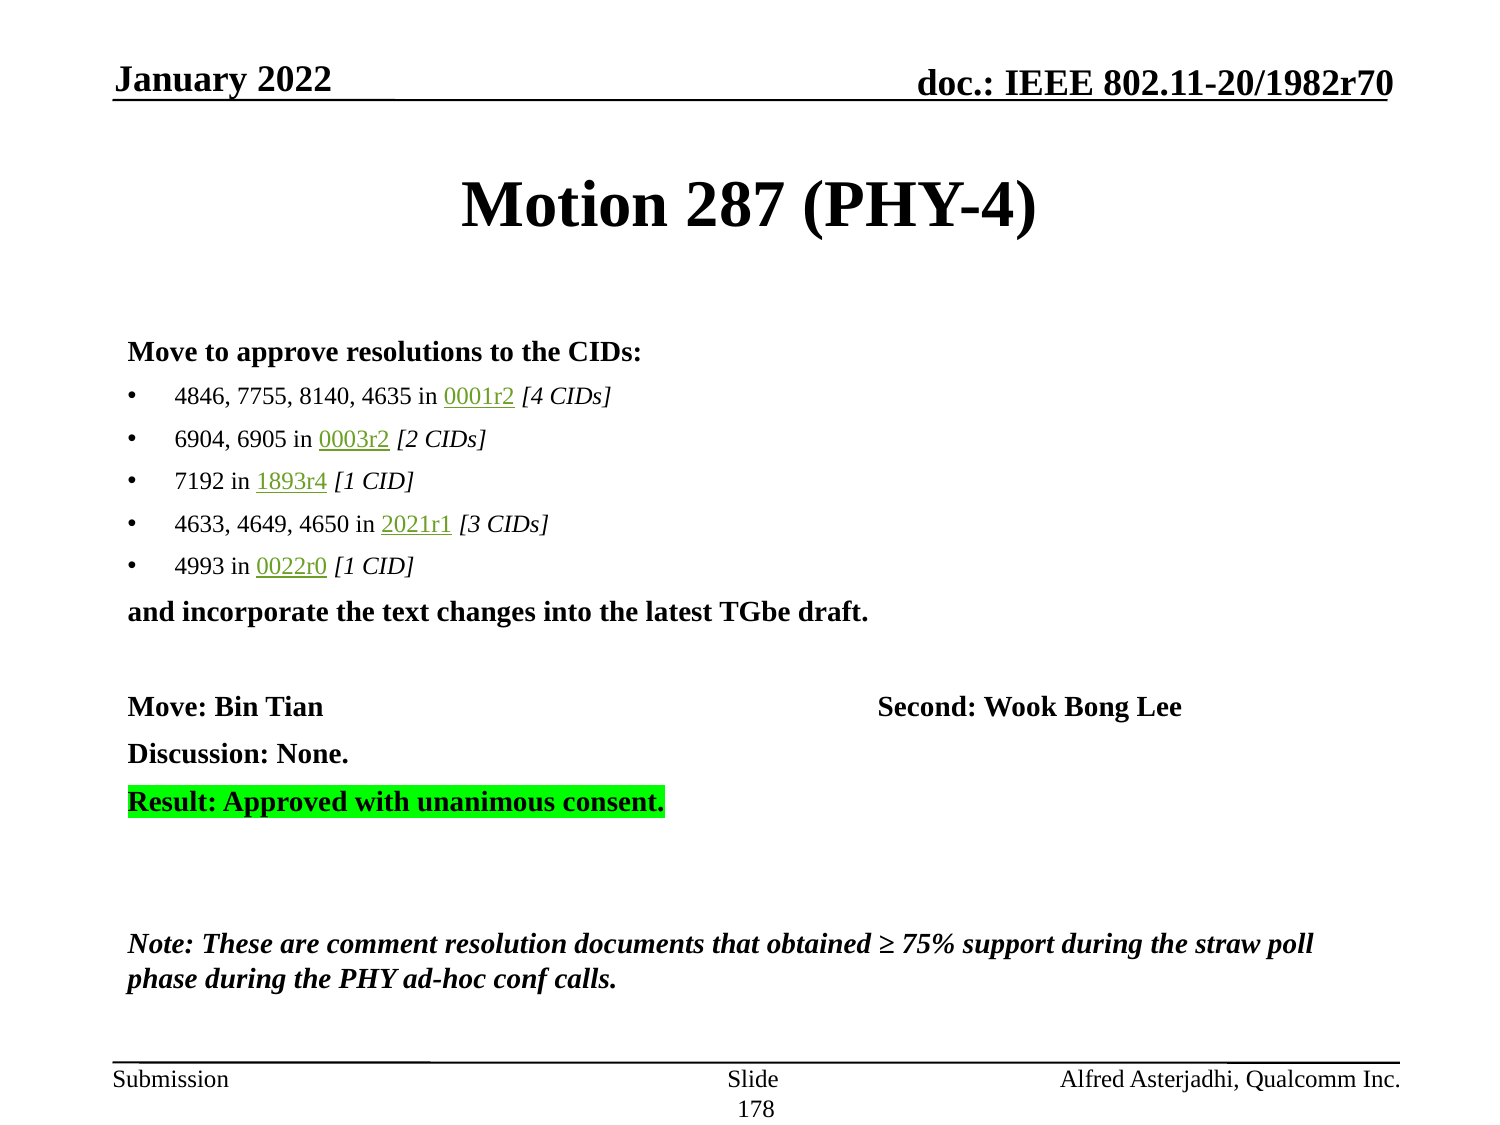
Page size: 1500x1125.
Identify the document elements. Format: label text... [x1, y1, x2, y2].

list Move to approve resolutions to the CIDs: 4846, 7755, 8140, 4635 in 0001r2 [4 CIDs] 6904, 6905 in 0003r2 [2 CIDs] 7192 in 1893r4 [1 CID] 4633, 4649, 4650 in 2021r1 [3 CIDs] 4993 in 0022r0 [1 CID] and incorporate the text changes into the latest TGbe draft. Move: Bin Tian Second: Wook Bong Lee Discussion: None. Result: Approved with unanimous consent. Note: These are comment resolution documents that obtained ≥ 75% support during the straw poll phase during the PHY ad-hoc conf calls. [112, 324, 1388, 1063]
title Motion 287 (PHY-4) [112, 112, 1388, 288]
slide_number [114, 54, 423, 100]
slide_number Slide 178 [712, 1061, 800, 1123]
footer Alfred Asterjadhi, Qualcomm Inc. [878, 1061, 1402, 1093]
